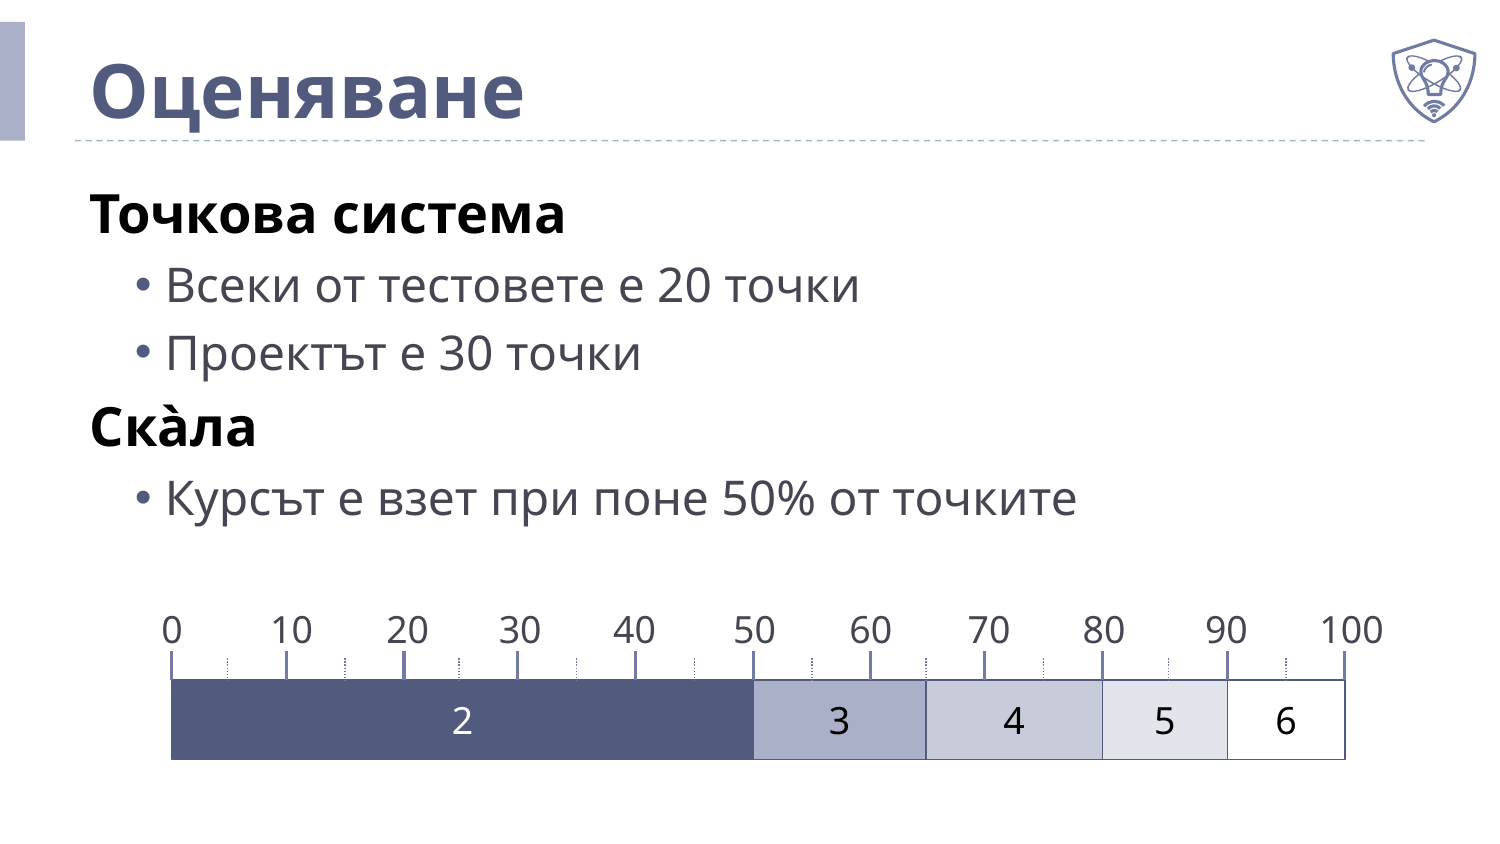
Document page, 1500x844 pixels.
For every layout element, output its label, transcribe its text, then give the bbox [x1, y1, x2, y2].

list Точкова система Всеки от тестовете е 20 точки Проектът е 30 точки Скàла Курсът е взет при поне 50% от точките [75, 171, 1475, 835]
title Оценяване [75, 18, 1475, 141]
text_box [146, 598, 1451, 760]
